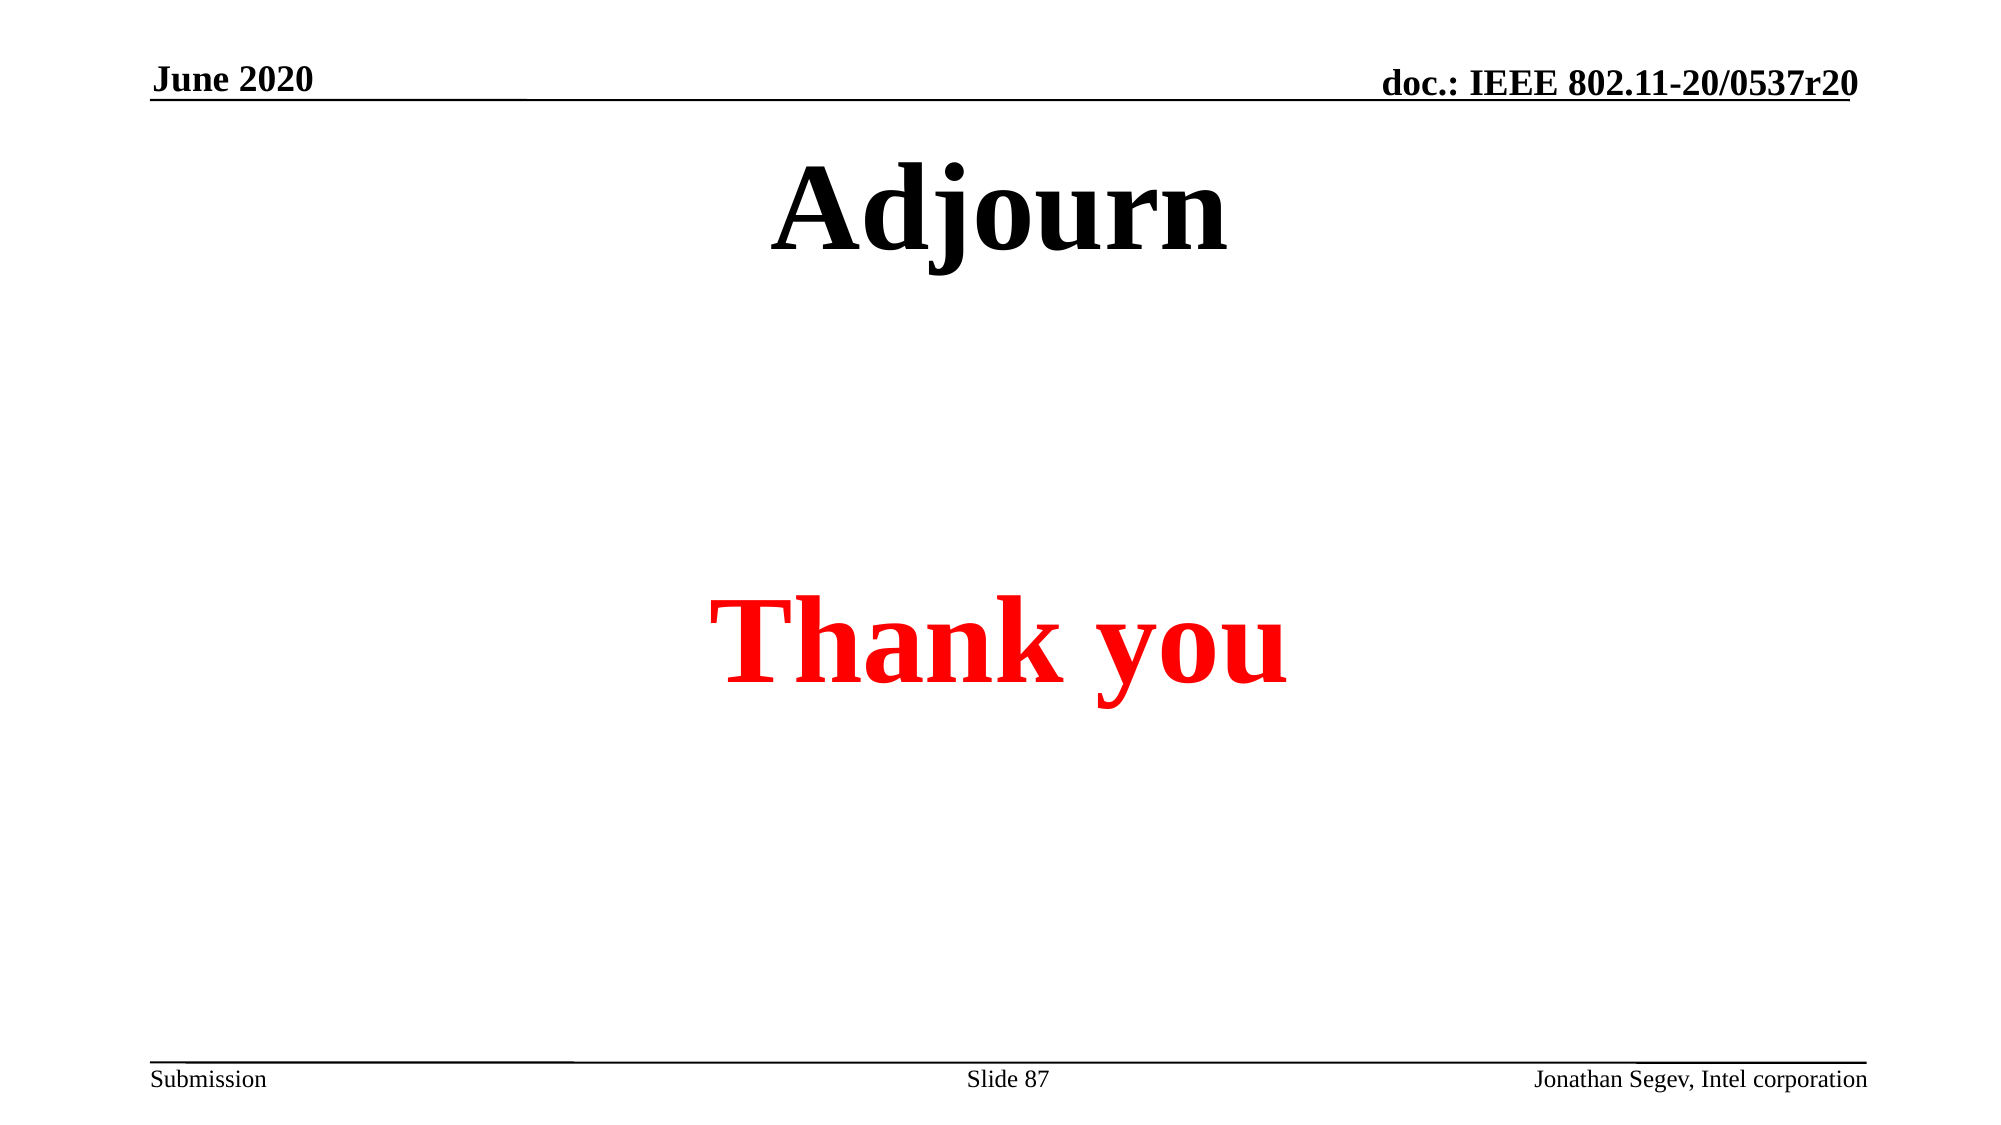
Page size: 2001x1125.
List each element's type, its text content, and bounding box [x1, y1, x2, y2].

title Adjourn [149, 112, 1850, 288]
footer Jonathan Segev, Intel corporation [1171, 1061, 1869, 1093]
list Thank you [149, 324, 1850, 1000]
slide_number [152, 54, 563, 100]
slide_number Slide 87 [950, 1061, 1067, 1123]
